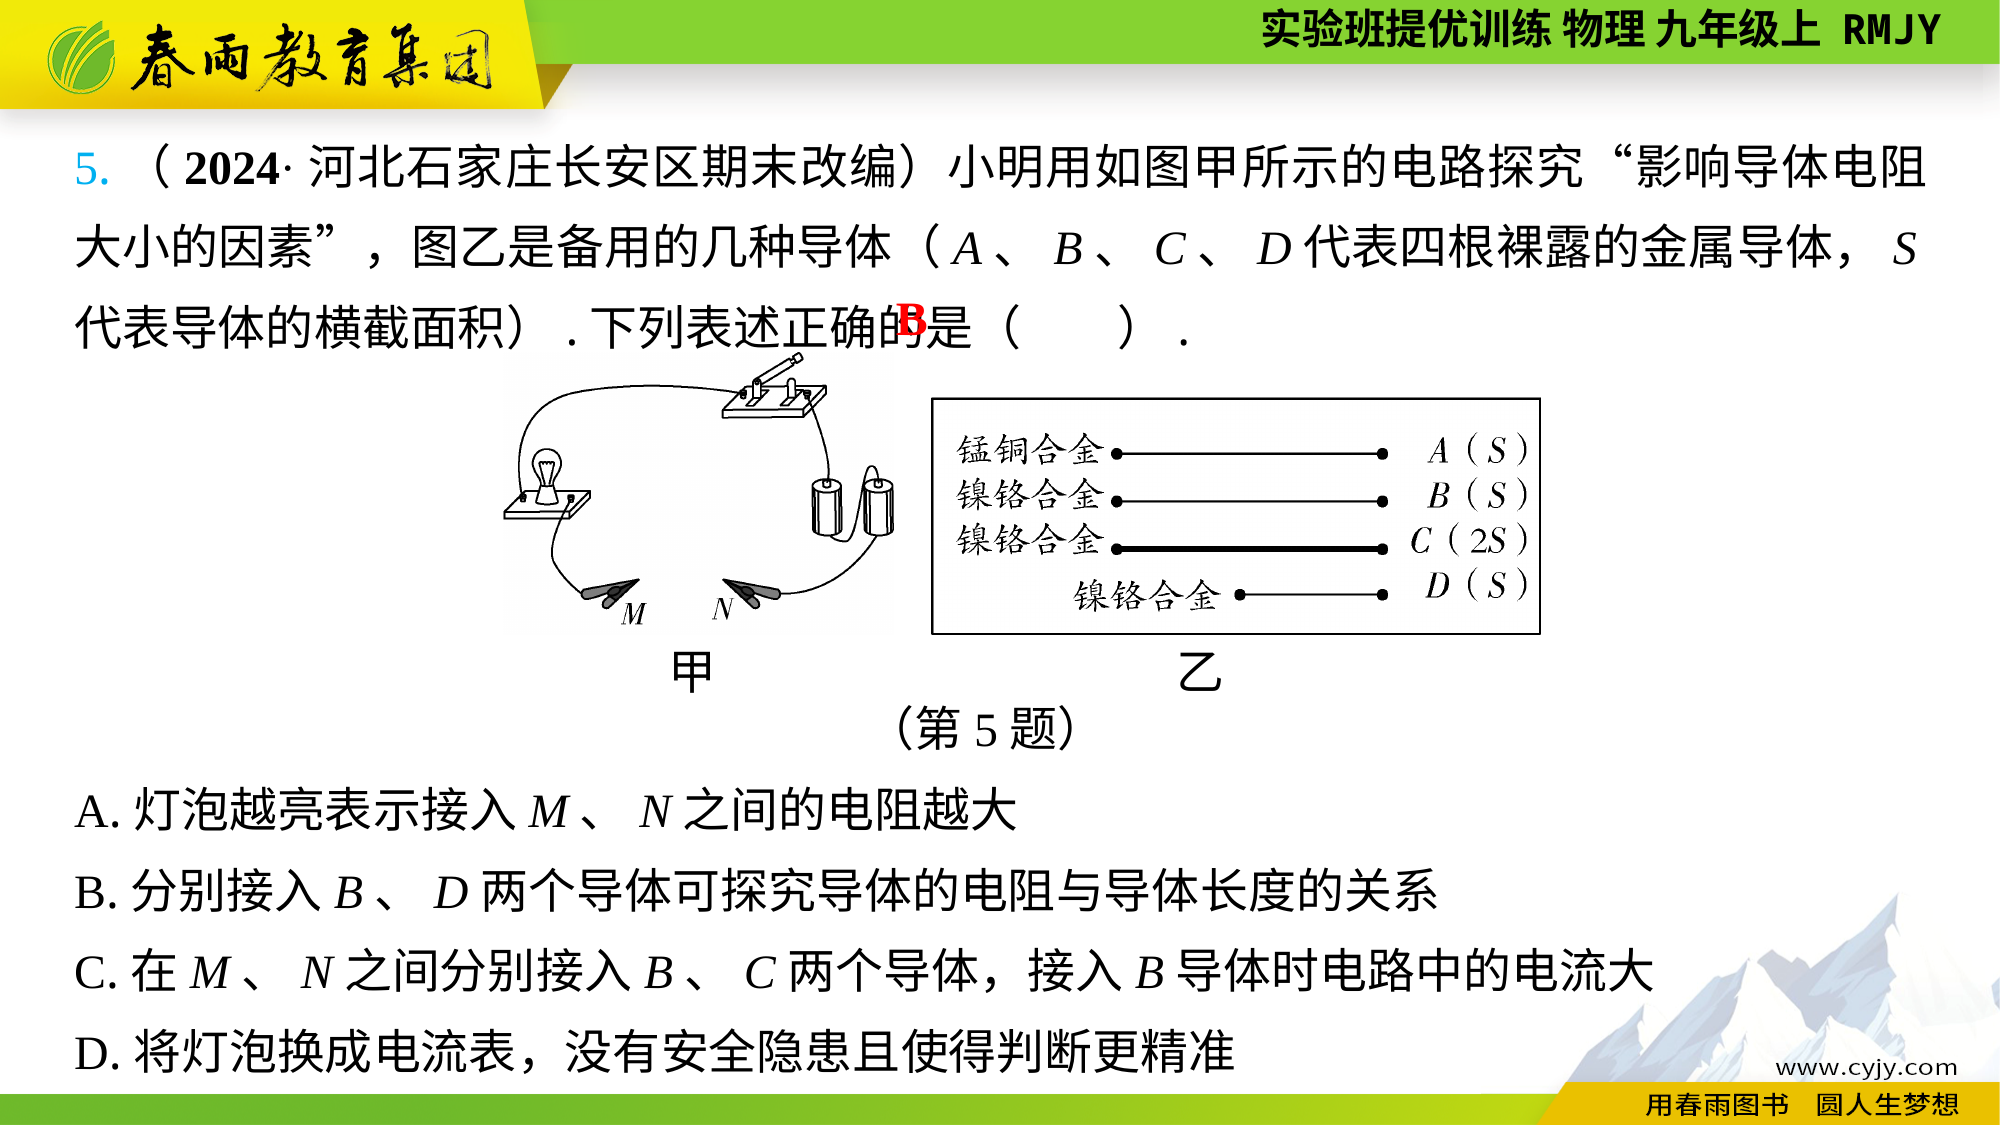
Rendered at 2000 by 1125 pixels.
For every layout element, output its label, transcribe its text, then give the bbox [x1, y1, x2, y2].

list 5.（2024·河北石家庄长安区期末改编）小明用如图甲所示的电路探究“影响导体电阻大小的因素”，图乙是备用的几种导体（A、B、C、D代表四根裸露的金属导体，S代表导体的横截面积）.下列表述正确的是（ ）. A.灯泡越亮表示接入M、N之间的电阻越大 B.分别接入B、D两个导体可探究导体的电阻与导体长度的关系 C.在M、N之间分别接入B、C两个导体，接入B导体时电路中的电流大 D.将灯泡换成电流表，没有安全隐患且使得判断更精准 [59, 106, 1944, 1097]
text_box B [881, 280, 943, 353]
text_box 甲 乙 （第5题） [653, 634, 1319, 764]
picture [0, 0, 2000, 1125]
